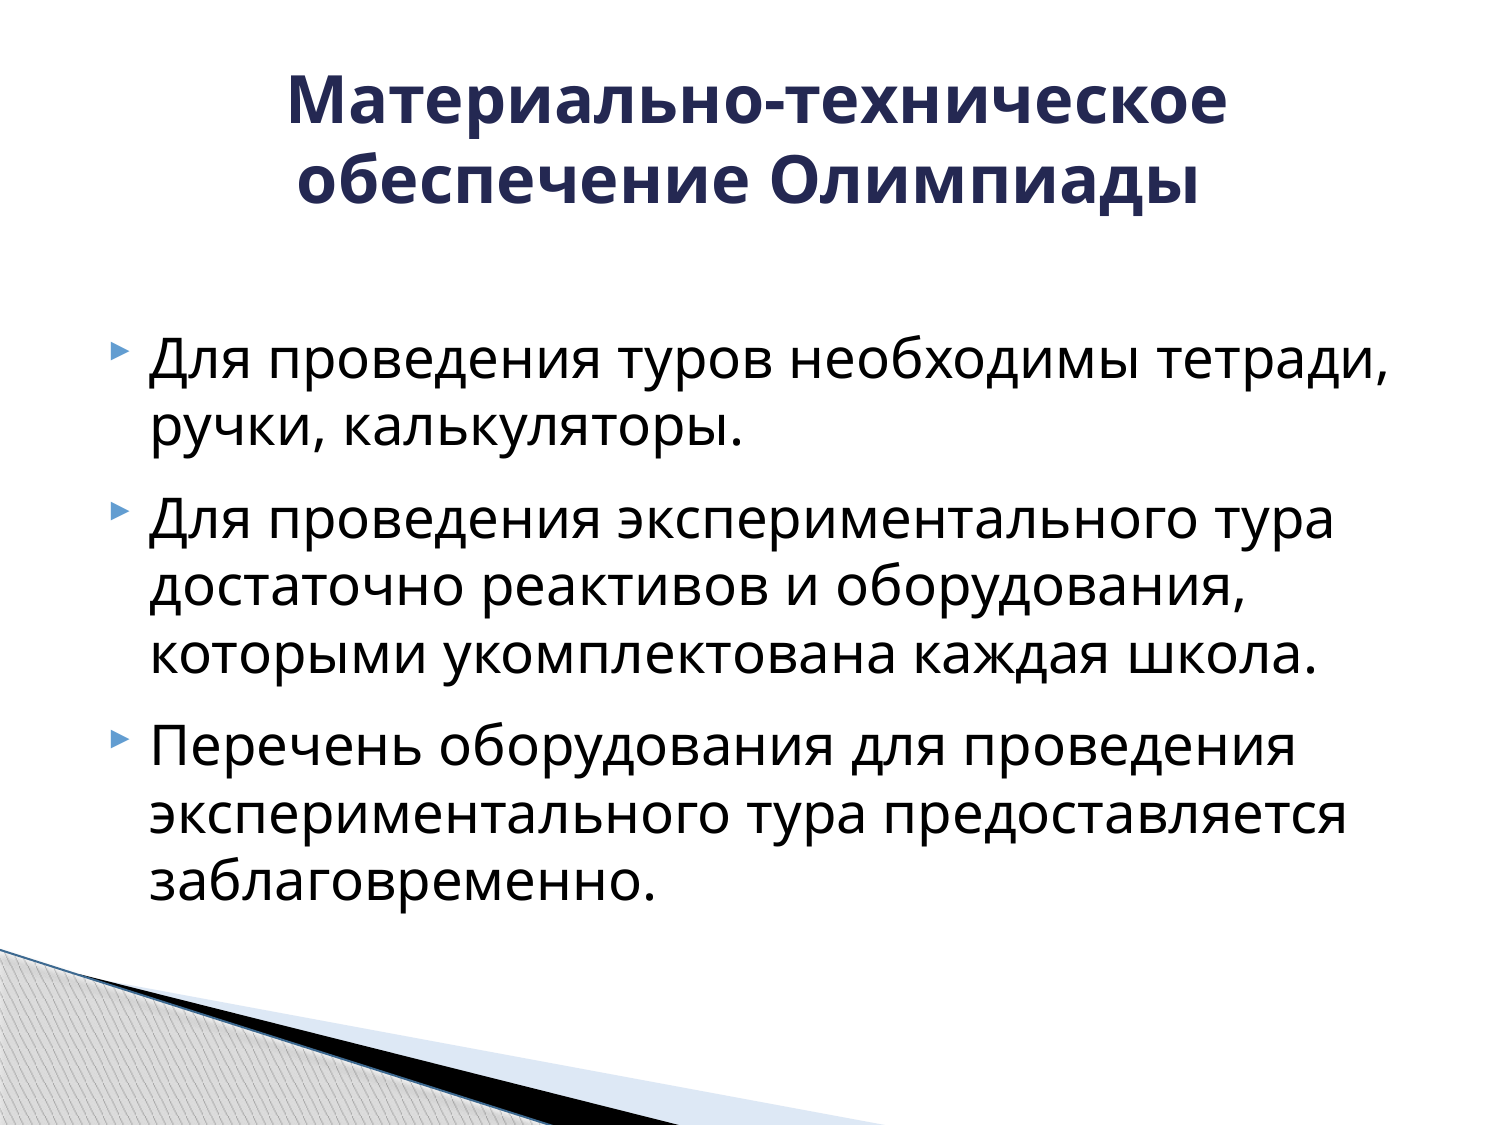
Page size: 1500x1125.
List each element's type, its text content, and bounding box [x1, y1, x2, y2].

list Для проведения туров необходимы тетради, ручки, калькуляторы. Для проведения экспериментального тура достаточно реактивов и оборудования, которыми укомплектована каждая школа. Перечень оборудования для проведения экспериментального тура предоставляется заблаговременно. [75, 314, 1425, 986]
title Материально-техническое обеспечение Олимпиады [41, 42, 1474, 231]
